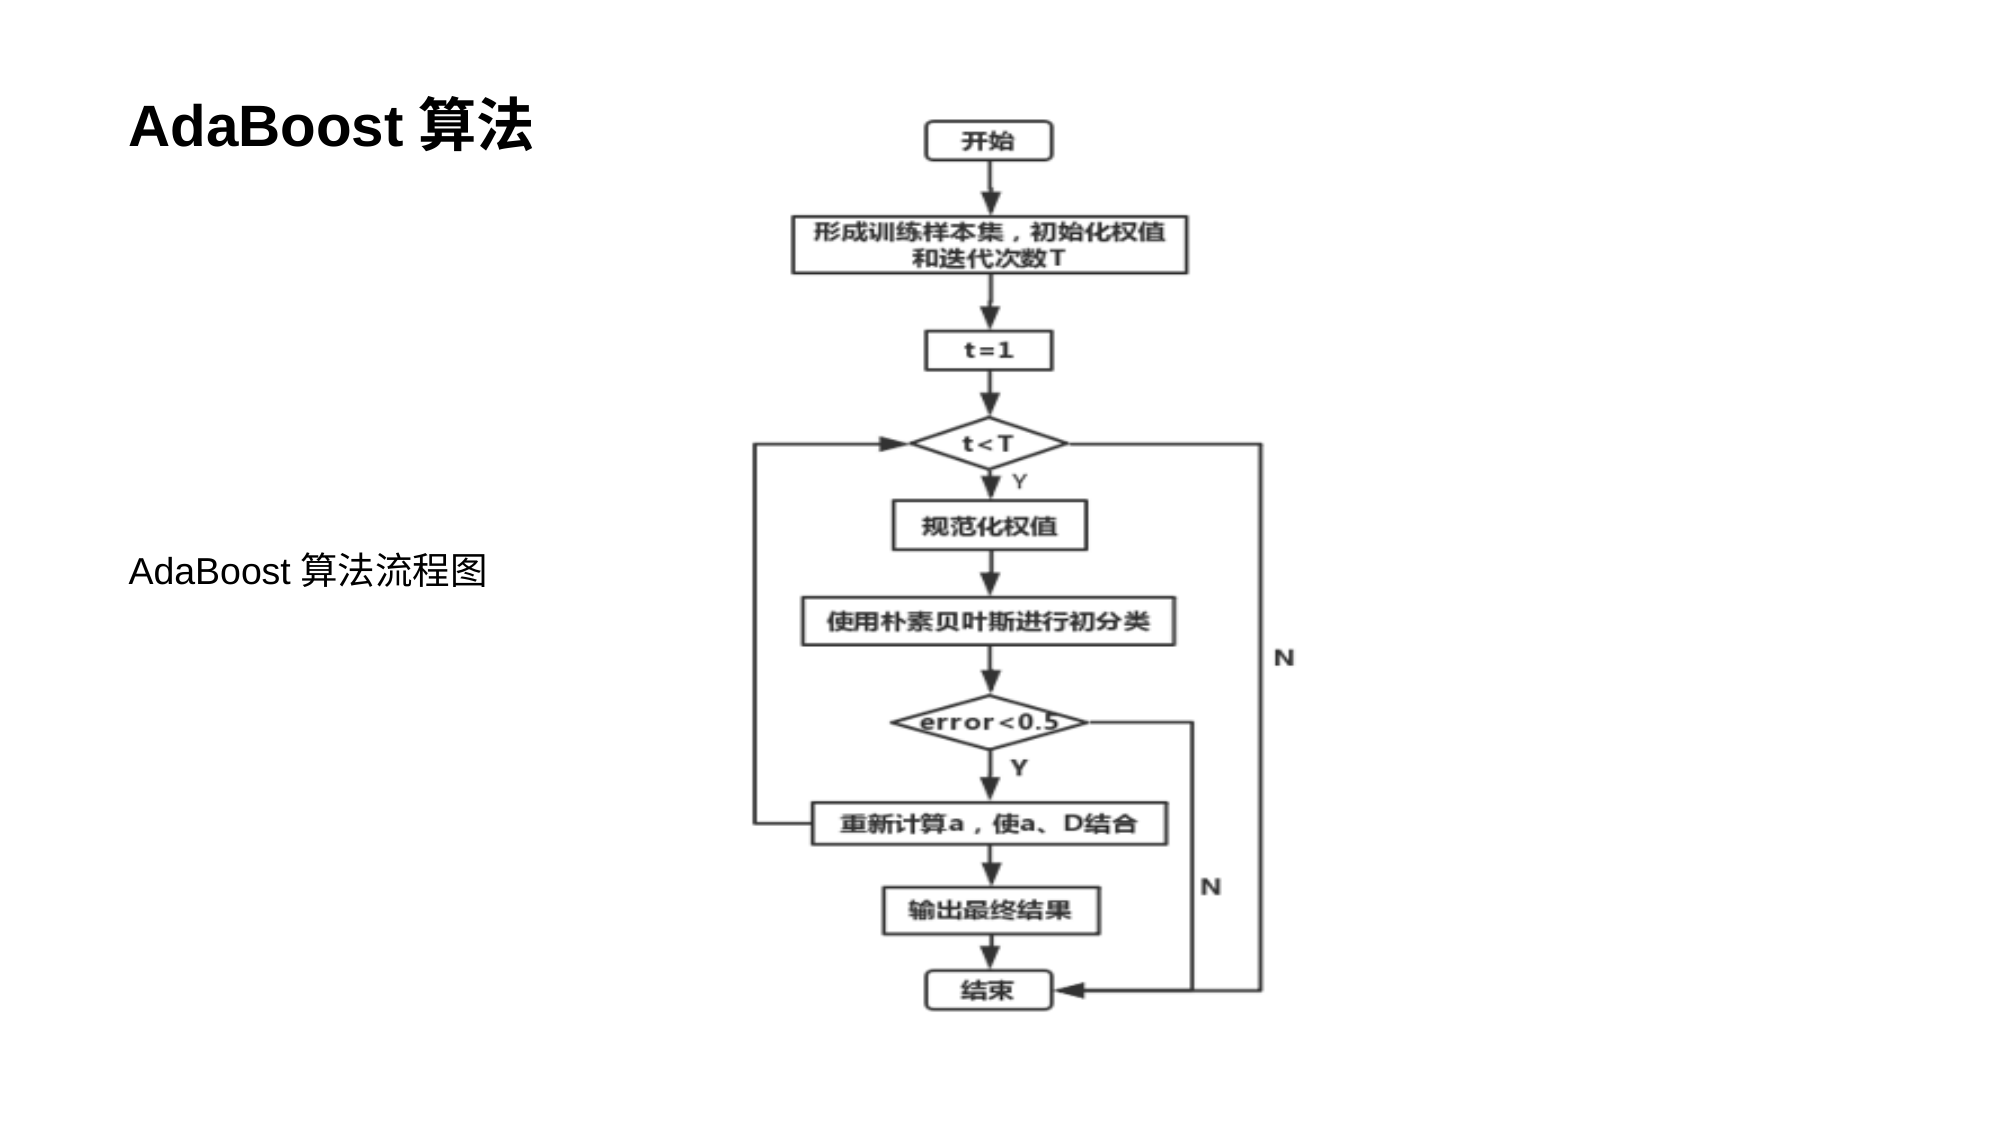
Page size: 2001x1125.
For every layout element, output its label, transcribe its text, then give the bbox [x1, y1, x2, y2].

text_box AdaBoost算法流程图 [113, 517, 717, 600]
picture [717, 106, 1303, 1019]
title AdaBoost算法 [114, 12, 1886, 167]
